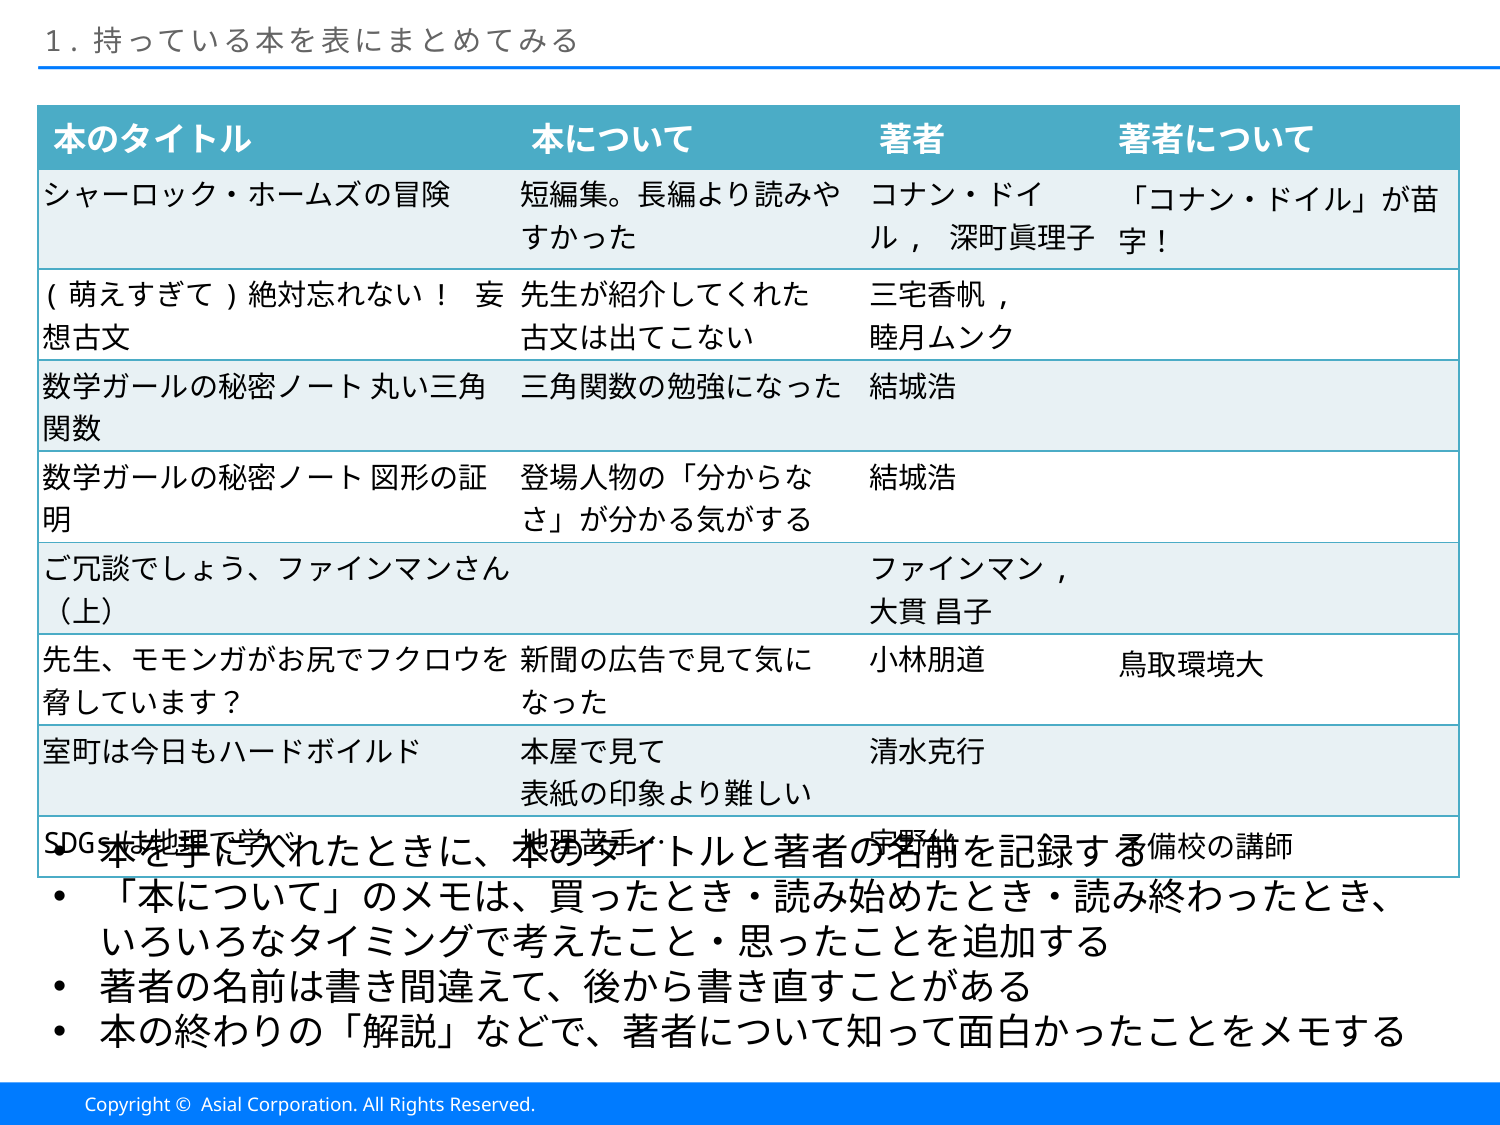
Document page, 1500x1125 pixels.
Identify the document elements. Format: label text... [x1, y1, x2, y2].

table_cell [1104, 270, 1458, 359]
table_cell 清水克行 [864, 726, 1104, 815]
table_cell 数学ガールの秘密ノート 図形の証明 [39, 452, 516, 542]
table_cell 「コナン・ドイル」が苗字！ [1104, 170, 1458, 268]
table_cell [1104, 361, 1458, 450]
table_cell [1104, 726, 1458, 815]
text_box 本を手に入れたときに、本のタイトルと著者の名前を記録する 「本について」のメモは、買ったとき・読み始めたとき・読み終わったとき、いろいろなタイミングで考えたこと・思ったことを追加する 著者の名前は書き間違えて、後から書き直すことがある 本の終わりの「解説」などで、著者について知って面白かったことをメモする [38, 820, 1459, 1061]
table_cell ご冗談でしょう、ファインマンさん（上） [39, 543, 516, 633]
table_cell 結城浩 [864, 452, 1104, 542]
table_header 著者について [1104, 106, 1458, 168]
table_cell 先生が紹介してくれた 古文は出てこない [516, 270, 864, 359]
table_cell [516, 543, 864, 633]
table_cell 登場人物の「分からなさ」が分かる気がする [516, 452, 864, 542]
table_cell [1104, 543, 1458, 633]
table_header 本のタイトル [39, 106, 516, 168]
table_cell 結城浩 [864, 361, 1104, 450]
table_cell 小林朋道 [864, 635, 1104, 724]
table_cell コナン・ドイル, 深町眞理子 [864, 170, 1104, 268]
table_cell 新聞の広告で見て気になった [516, 635, 864, 724]
table_cell 本屋で見て 表紙の印象より難しい [516, 726, 864, 815]
table_cell 先生、モモンガがお尻でフクロウを脅しています？ [39, 635, 516, 724]
table_cell ファインマン, 大貫 昌子 [864, 543, 1104, 633]
table_cell 数学ガールの秘密ノート 丸い三角関数 [39, 361, 516, 450]
table_cell 短編集。長編より読みやすかった [516, 170, 864, 268]
table_cell 三角関数の勉強になった [516, 361, 864, 450]
table_header 本について [516, 106, 864, 168]
table_cell シャーロック・ホームズの冒険 [39, 170, 516, 268]
table_cell 三宅香帆, 睦月ムンク [864, 270, 1104, 359]
title 1.持っている本を表にまとめてみる [29, 7, 1223, 72]
table_cell 鳥取環境大 [1104, 635, 1458, 724]
table_cell 室町は今日もハードボイルド [39, 726, 516, 815]
table_cell (萌えすぎて)絶対忘れない! 妄想古文 [39, 270, 516, 359]
table_header 著者 [864, 106, 1104, 168]
table_cell [1104, 452, 1458, 542]
